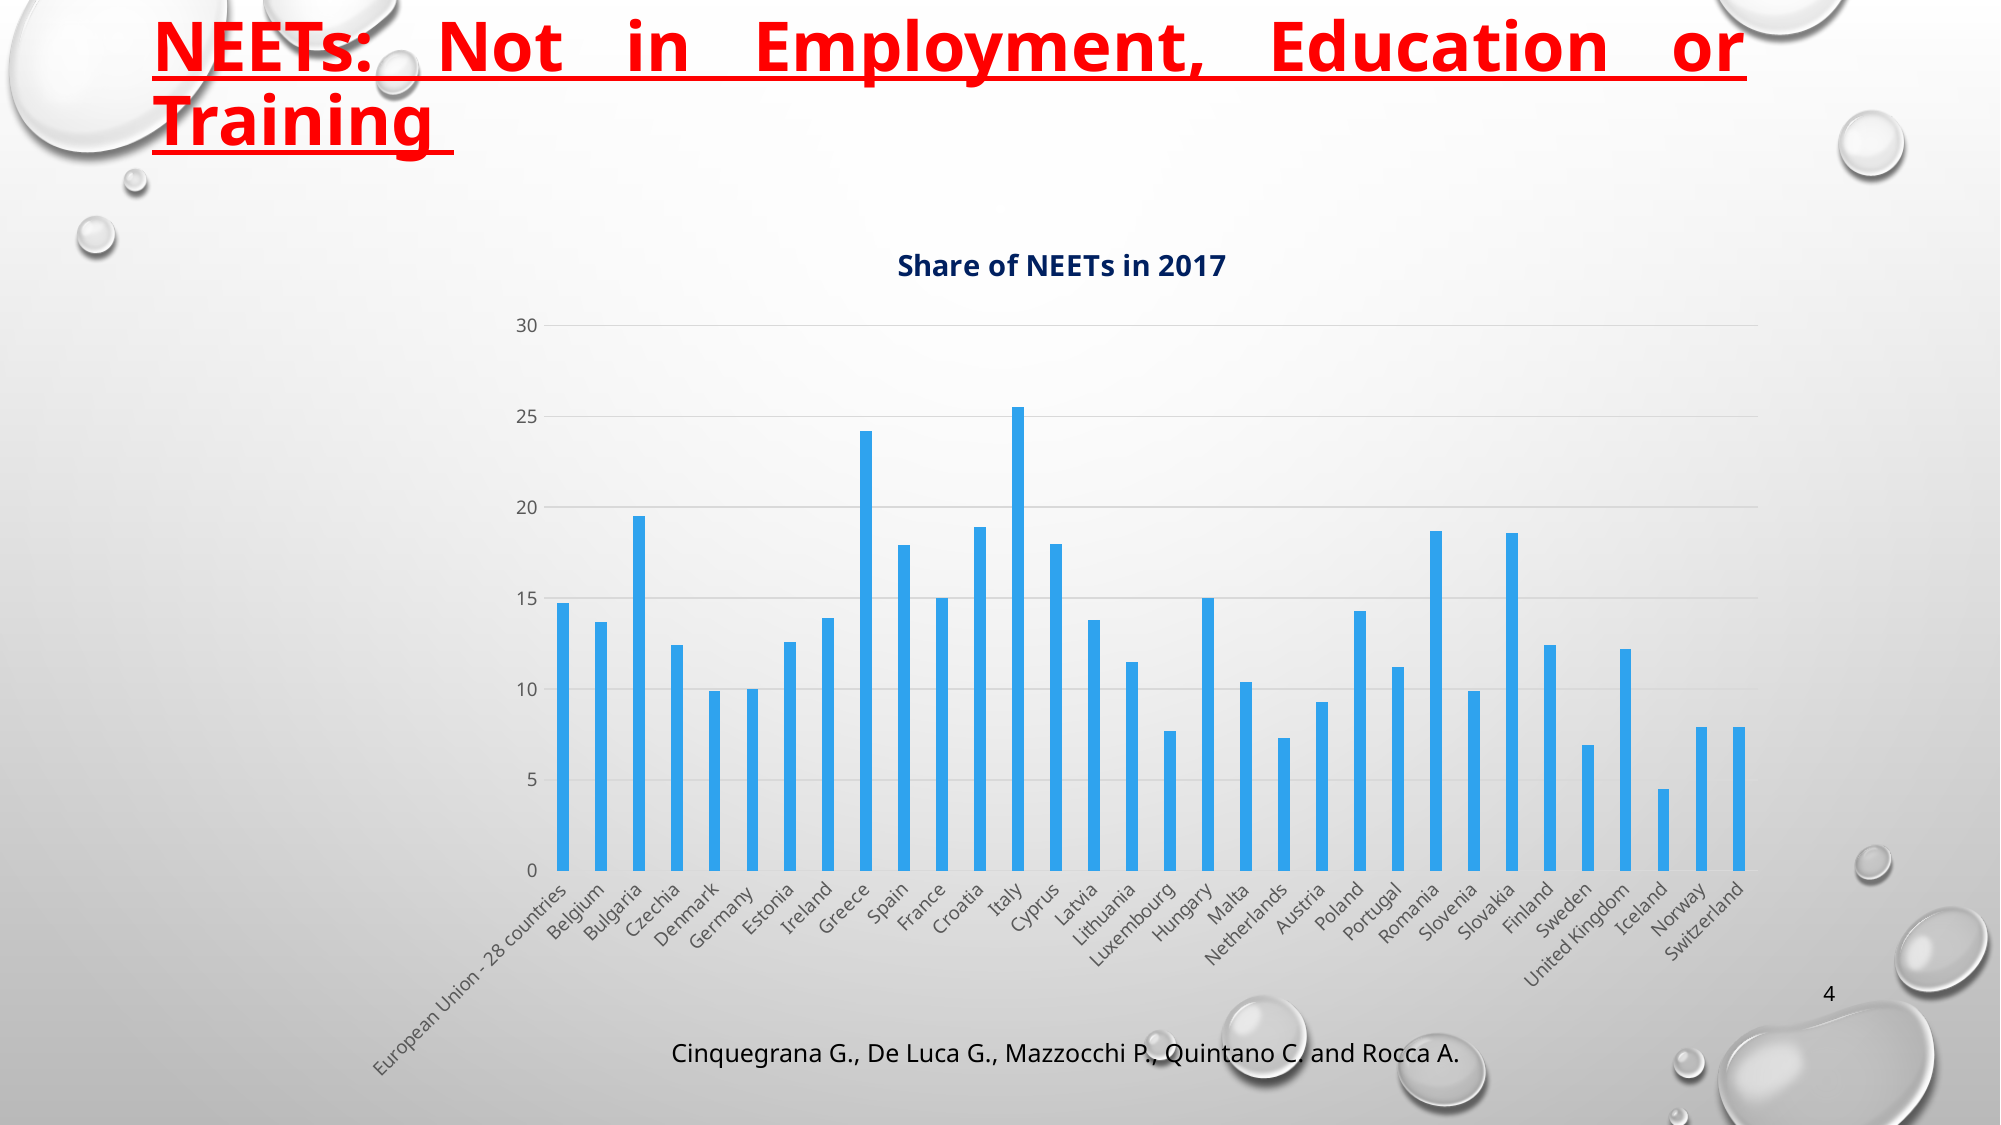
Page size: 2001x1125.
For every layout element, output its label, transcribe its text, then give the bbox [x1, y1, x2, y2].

chart [337, 210, 1788, 1101]
title NEETs: Not in Employment, Education or Training [137, 0, 1762, 168]
picture [0, 0, 2000, 1125]
slide_number 4 [1792, 965, 1851, 1025]
